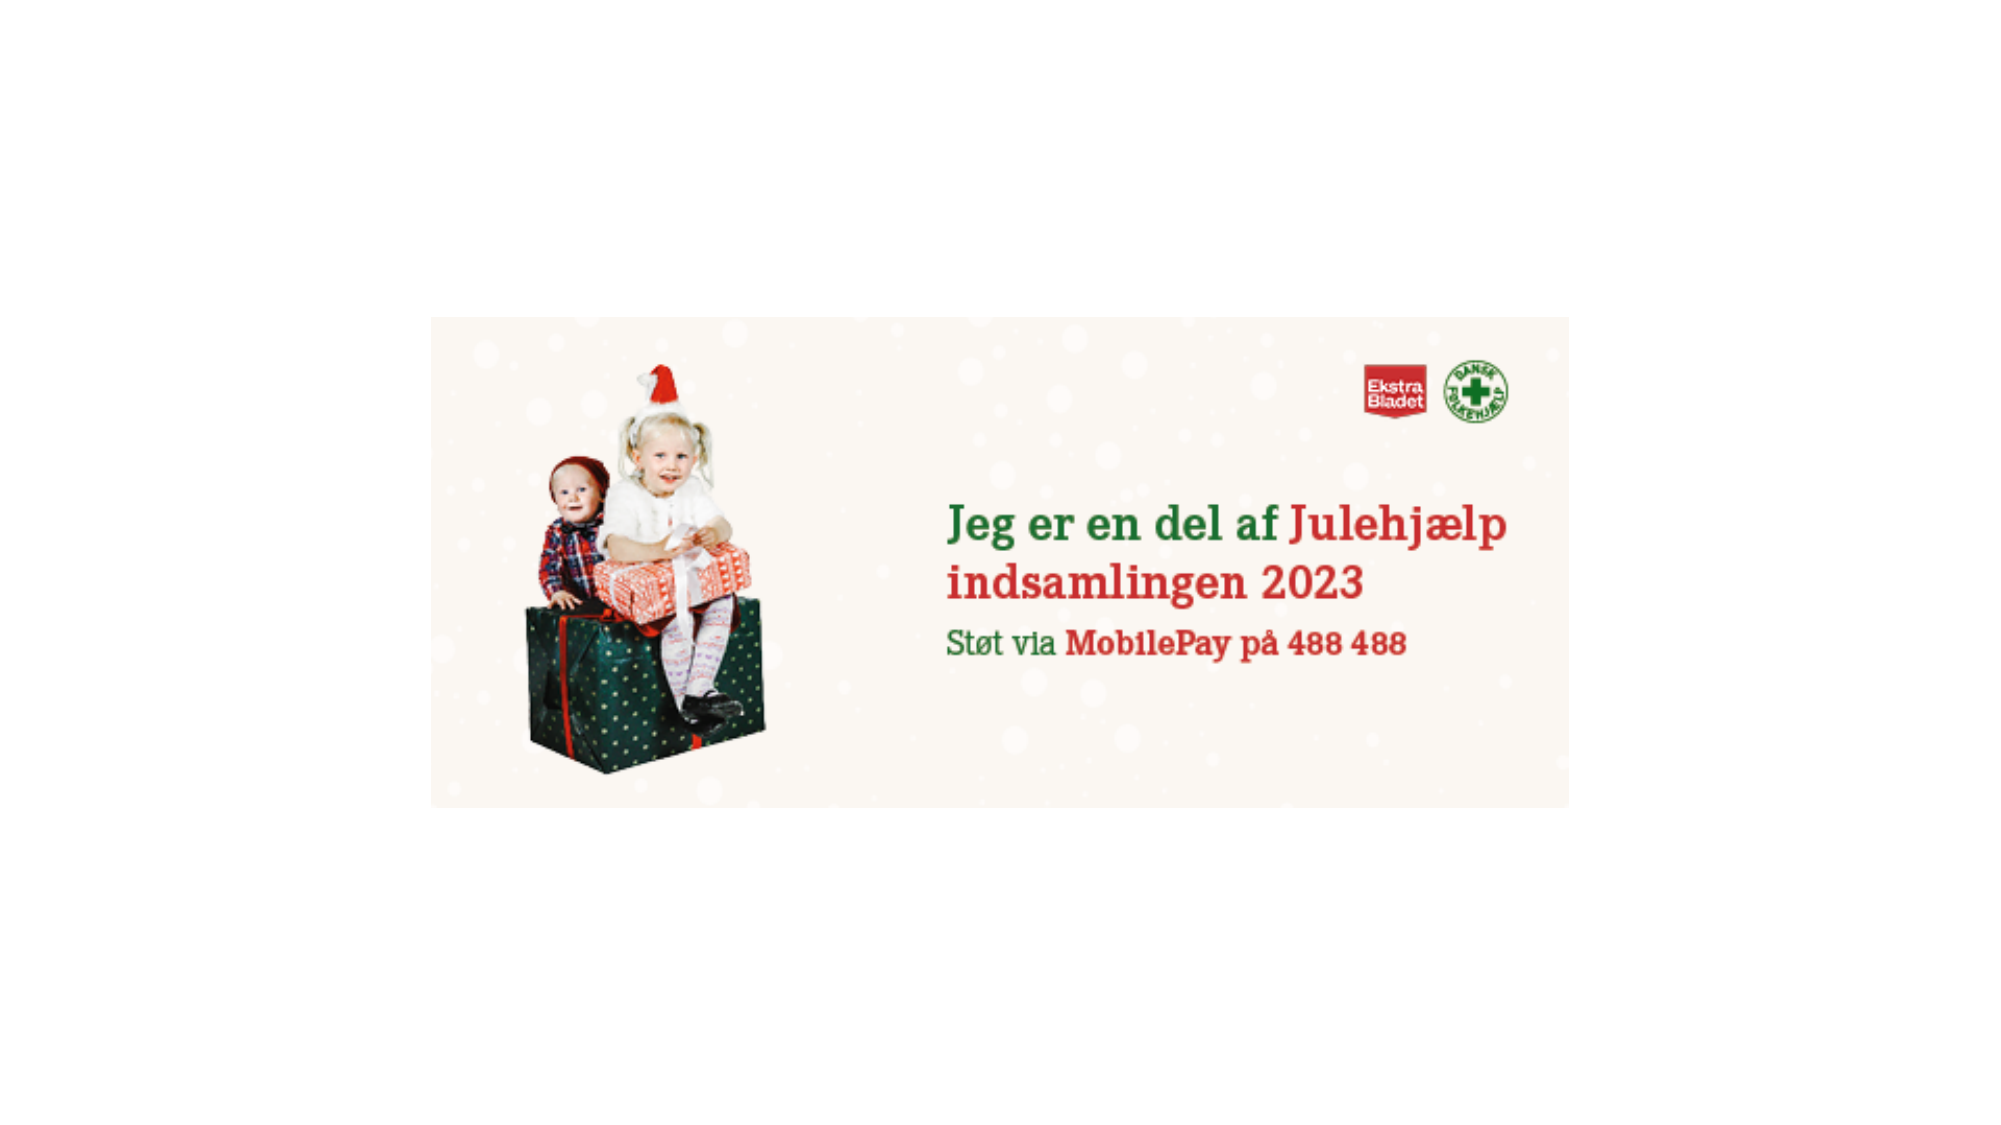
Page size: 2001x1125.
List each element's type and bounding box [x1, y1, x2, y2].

picture [431, 317, 1569, 808]
